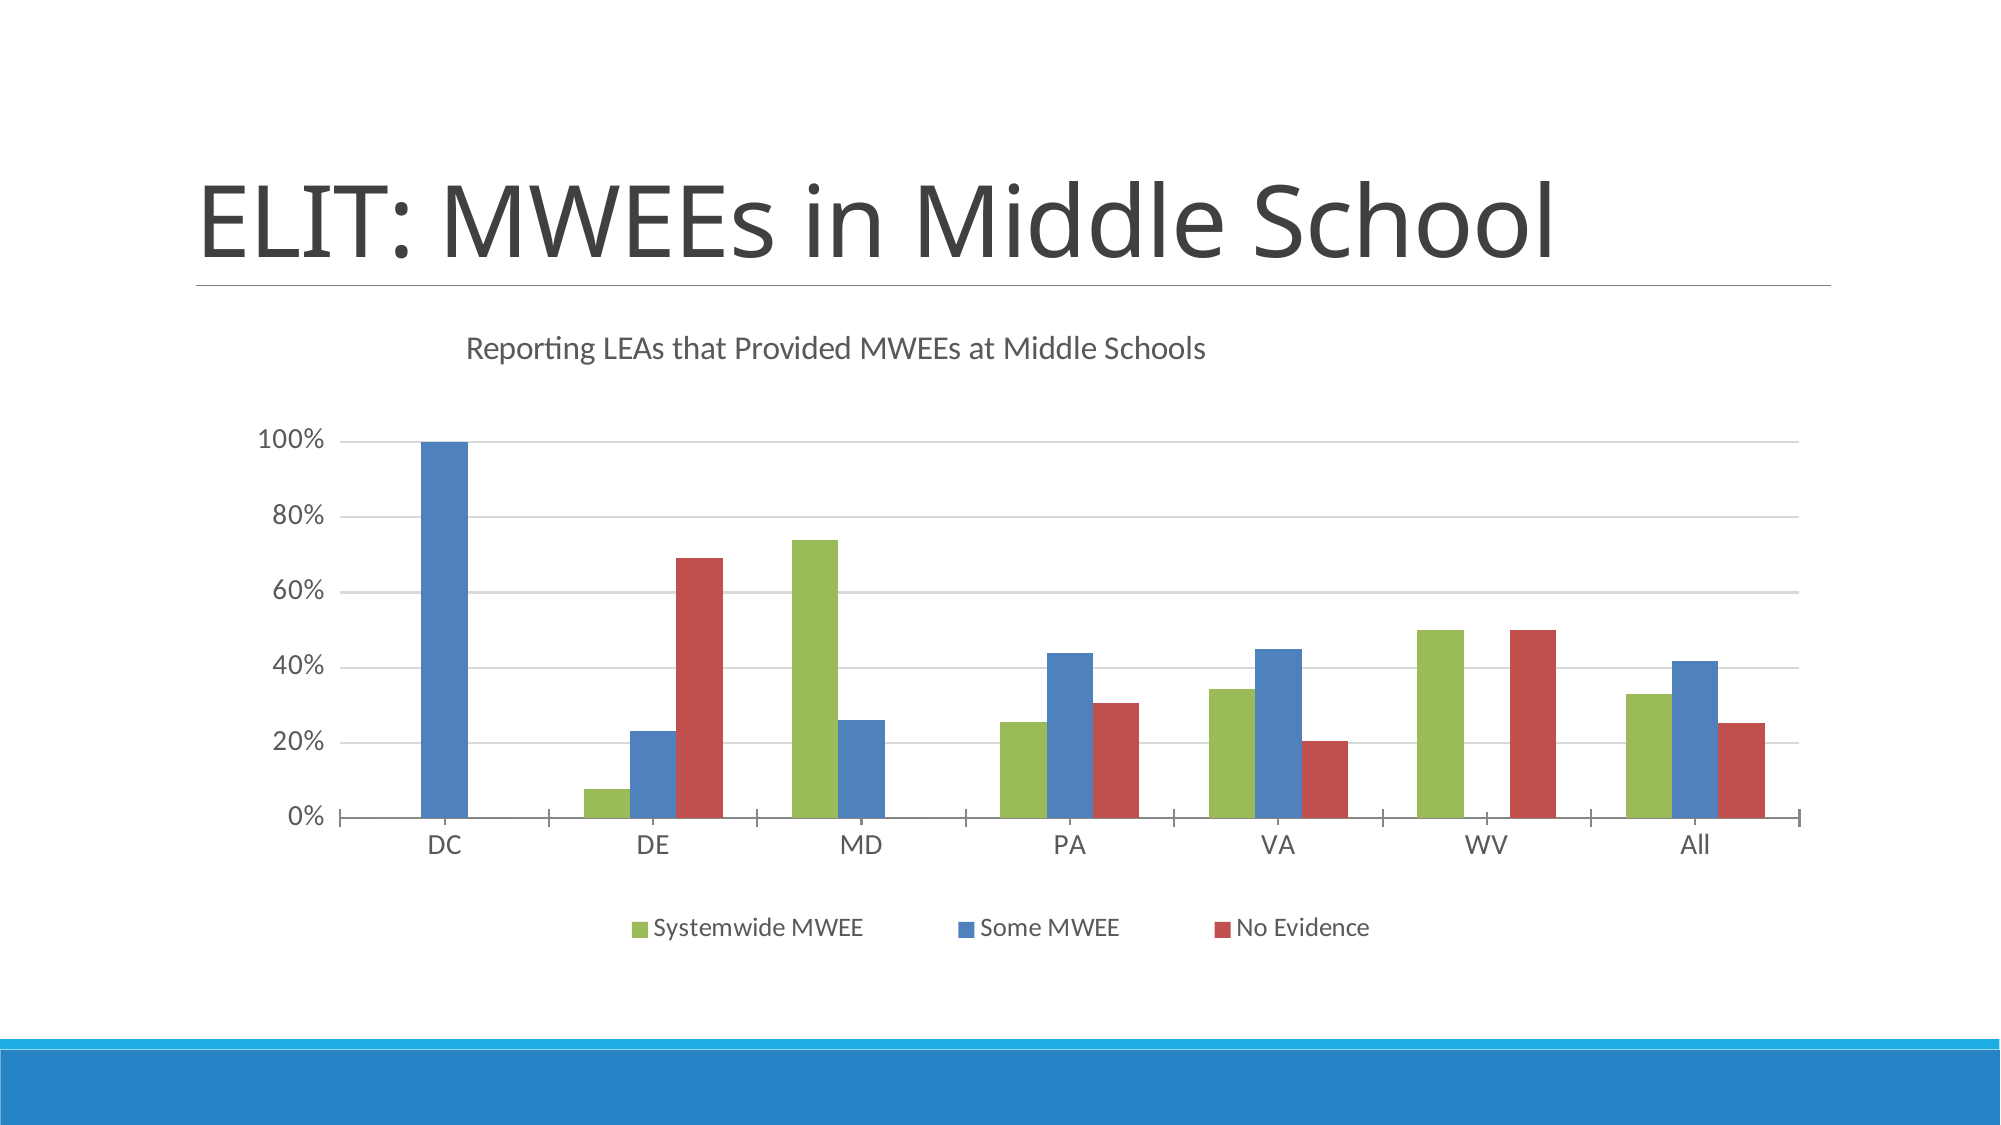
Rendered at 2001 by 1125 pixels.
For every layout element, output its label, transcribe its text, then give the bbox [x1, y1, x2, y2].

chart [179, 302, 1831, 964]
title ELIT: MWEEs in Middle School [180, 47, 1830, 285]
